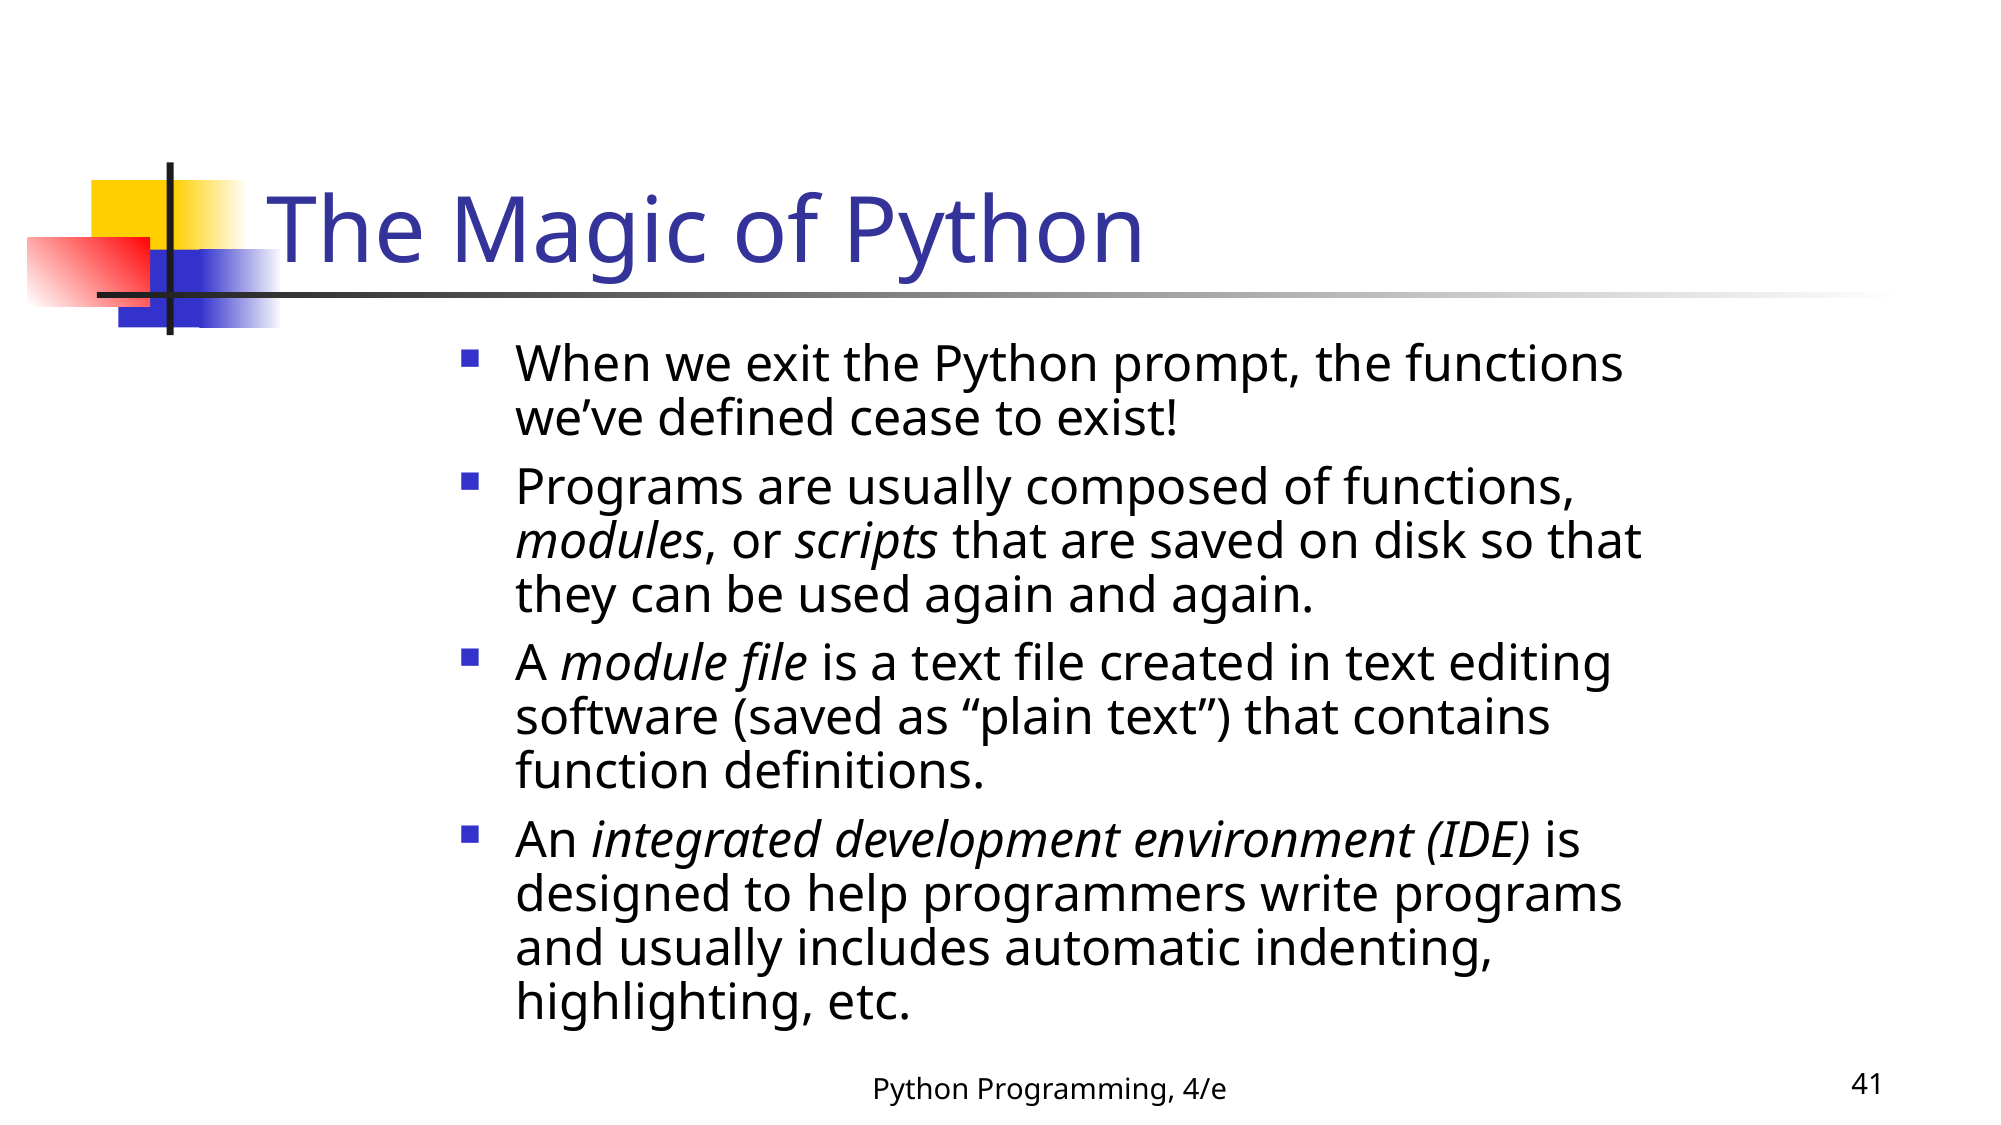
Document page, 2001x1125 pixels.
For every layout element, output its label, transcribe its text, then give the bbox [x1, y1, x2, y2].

list When we exit the Python prompt, the functions we’ve defined cease to exist! Programs are usually composed of functions, modules, or scripts that are saved on disk so that they can be used again and again. A module file is a text file created in text editing software (saved as “plain text”) that contains function definitions. An integrated development environment (IDE) is designed to help programmers write programs and usually includes automatic indenting, highlighting, etc. [444, 331, 1719, 1125]
slide_number 41 [1483, 1037, 1901, 1113]
title The Magic of Python [251, 101, 1957, 289]
footer Python Programming, 4/e [733, 1037, 1367, 1113]
